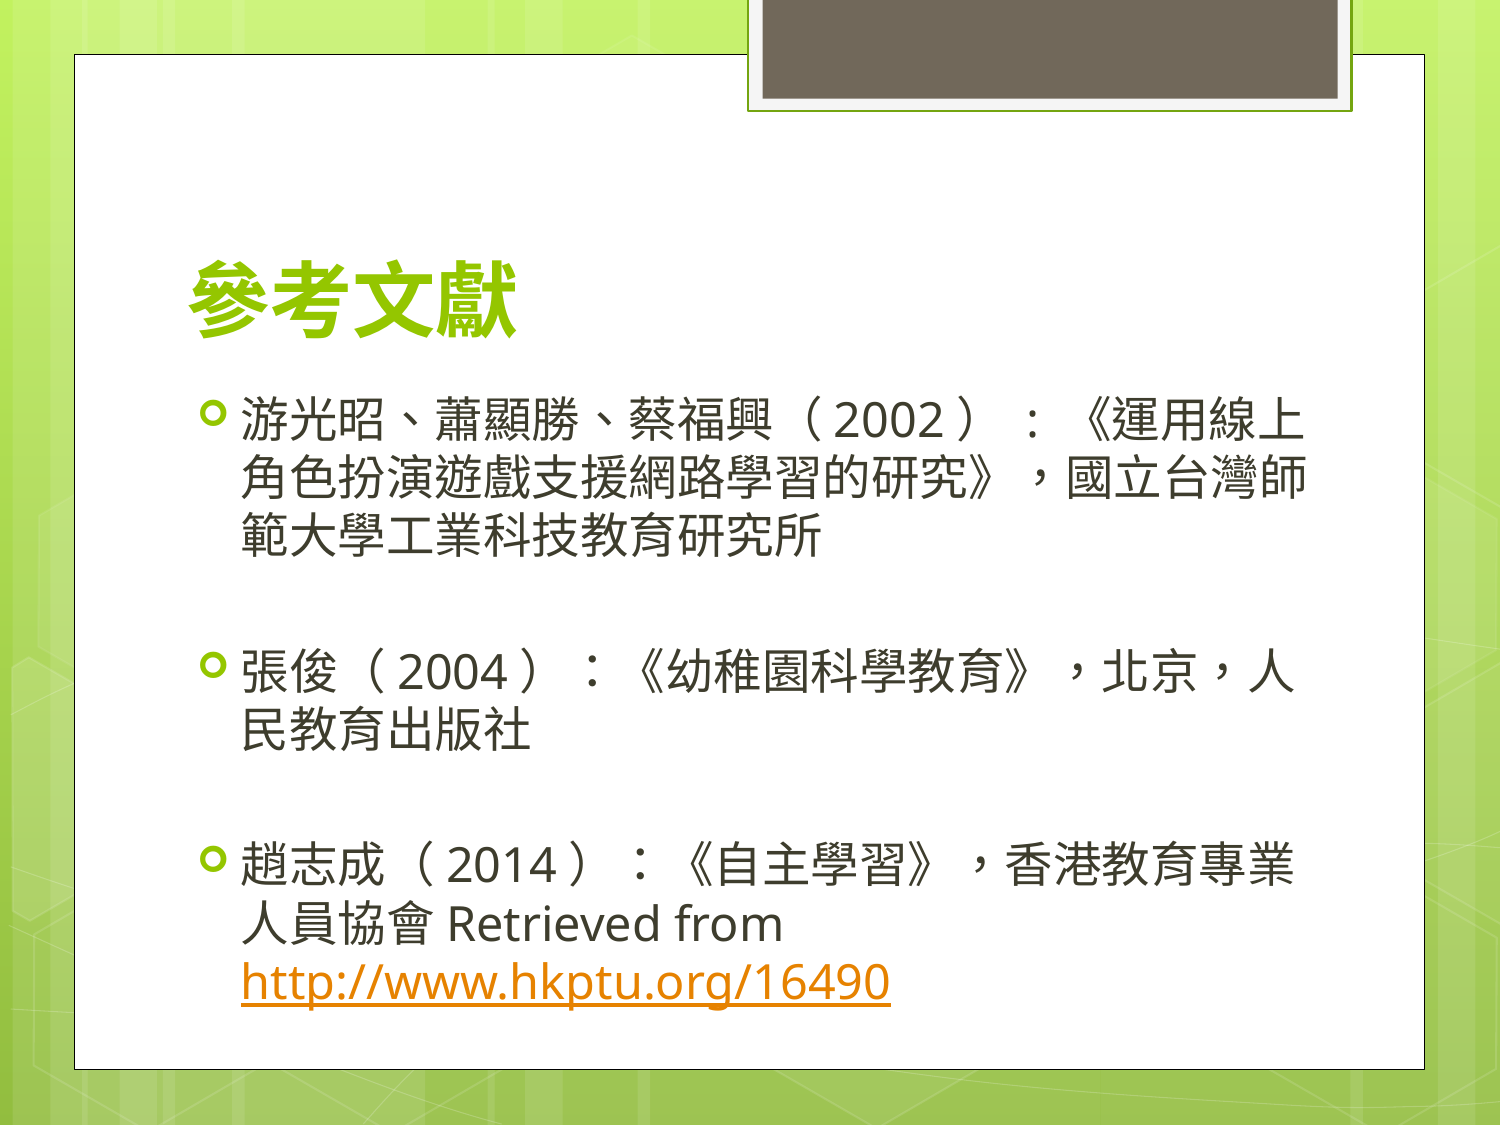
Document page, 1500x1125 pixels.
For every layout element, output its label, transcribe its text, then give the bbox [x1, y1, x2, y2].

list 游光昭、蕭顯勝、蔡福興（2002） : 《運用線上角色扮演遊戲支援網路學習的研究》，國立台灣師範大學工業科技教育研究所 張俊（2004）：《幼稚園科學教育》，北京，人民教育出版社 趙志成（2014）：《自主學習》，香港教育專業人員協會Retrieved from http://www.hkptu.org/16490 [171, 381, 1324, 1025]
title 參考文獻 [171, 168, 1324, 357]
